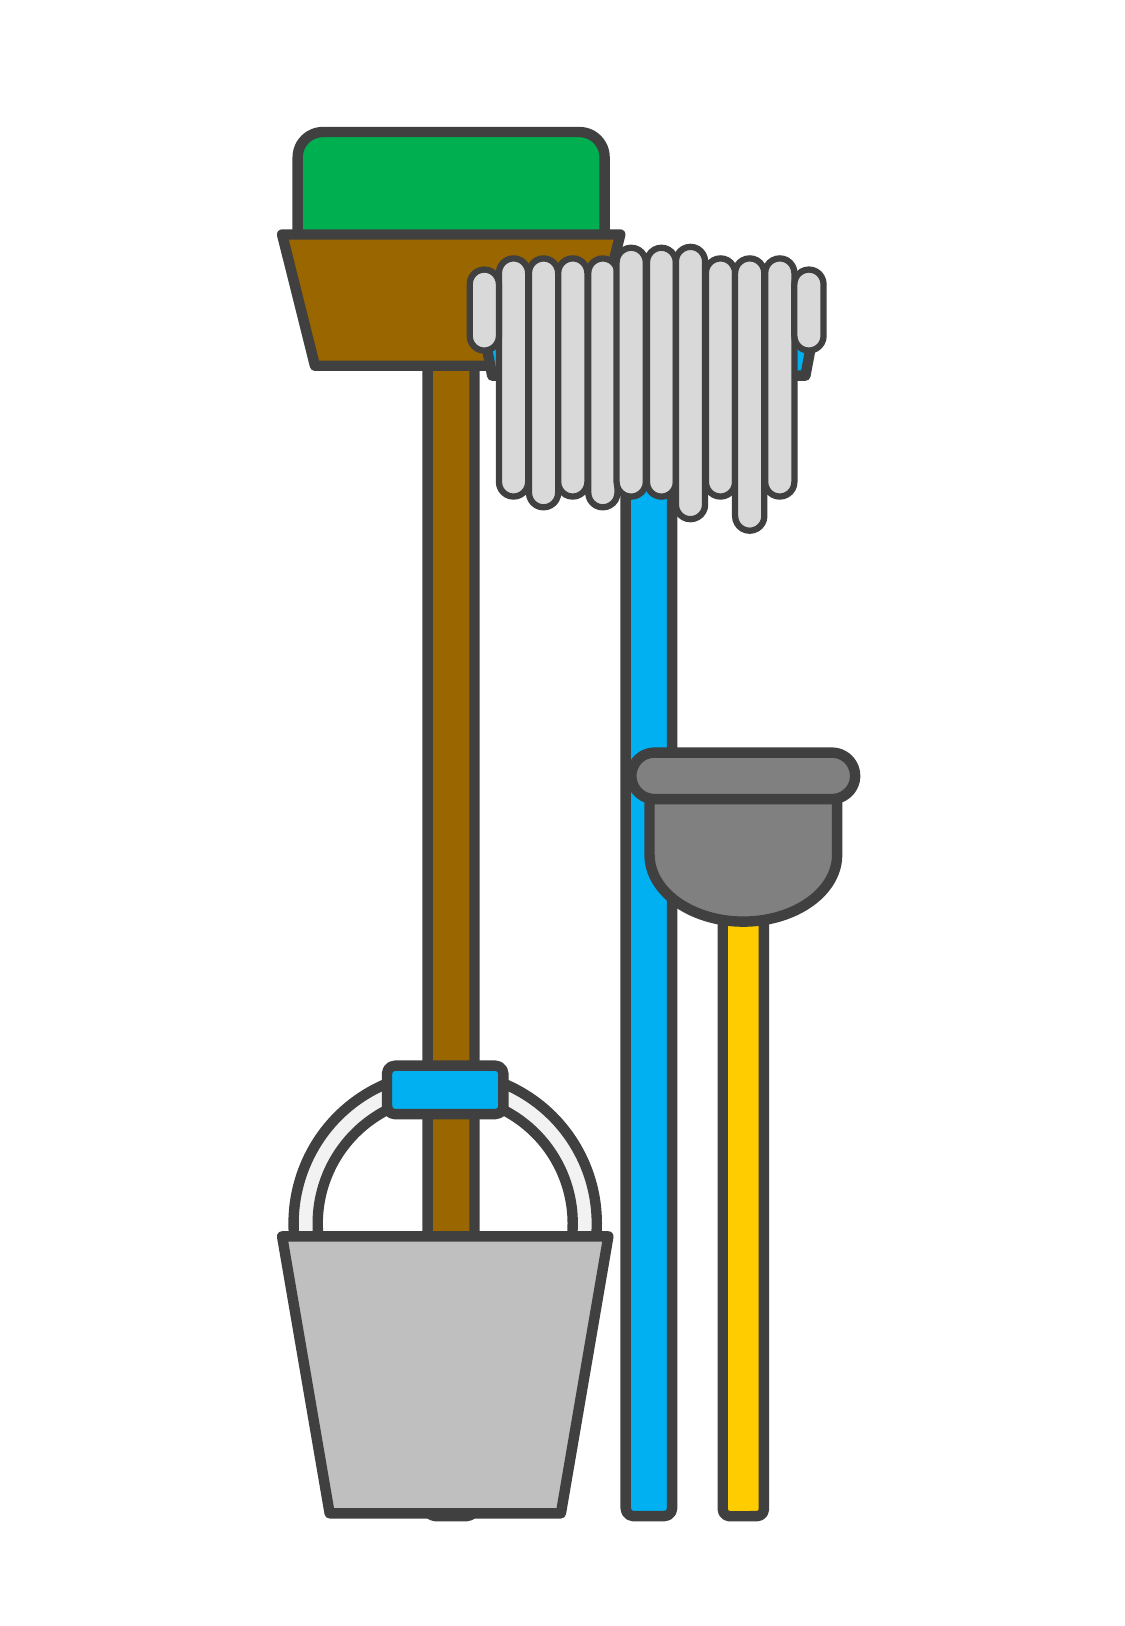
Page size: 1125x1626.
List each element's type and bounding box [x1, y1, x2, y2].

text_box [281, 131, 856, 1517]
